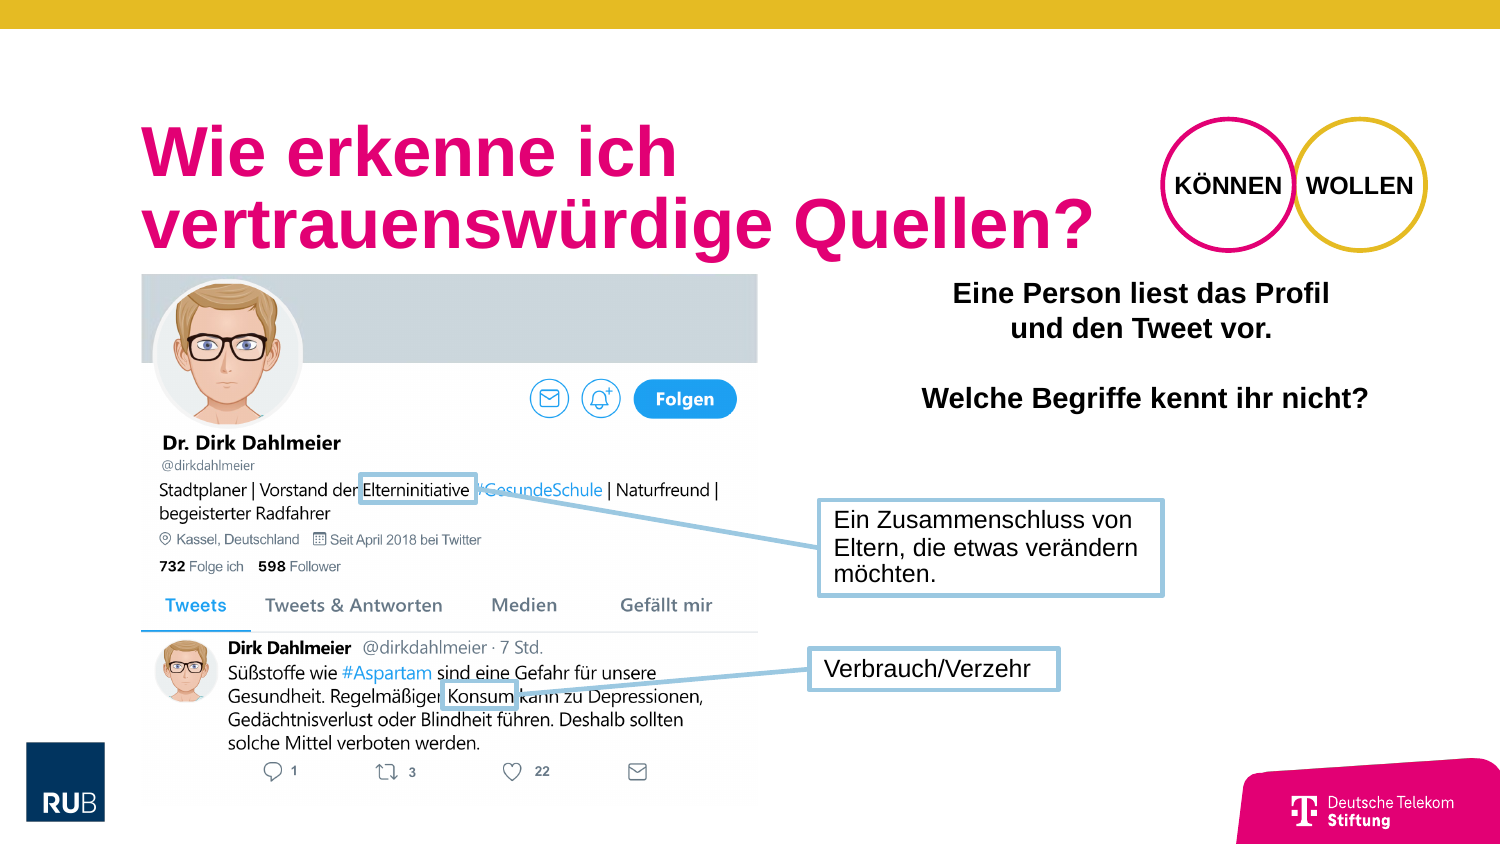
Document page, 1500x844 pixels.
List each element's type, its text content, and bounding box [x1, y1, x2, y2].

text_box KÖNNEN [1160, 116, 1297, 253]
picture [23, 740, 108, 824]
text_box Eine Person liest das Profil und den Tweet vor. Welche Begriffe kennt ihr nicht? [891, 274, 1400, 415]
picture [141, 273, 758, 806]
picture [1240, 758, 1468, 804]
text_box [516, 648, 1059, 695]
text_box WOLLEN [1294, 116, 1428, 253]
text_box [475, 488, 1163, 598]
title Wie erkenne ich vertrauenswürdige Quellen? [141, 119, 1229, 267]
picture [1483, 758, 1500, 769]
